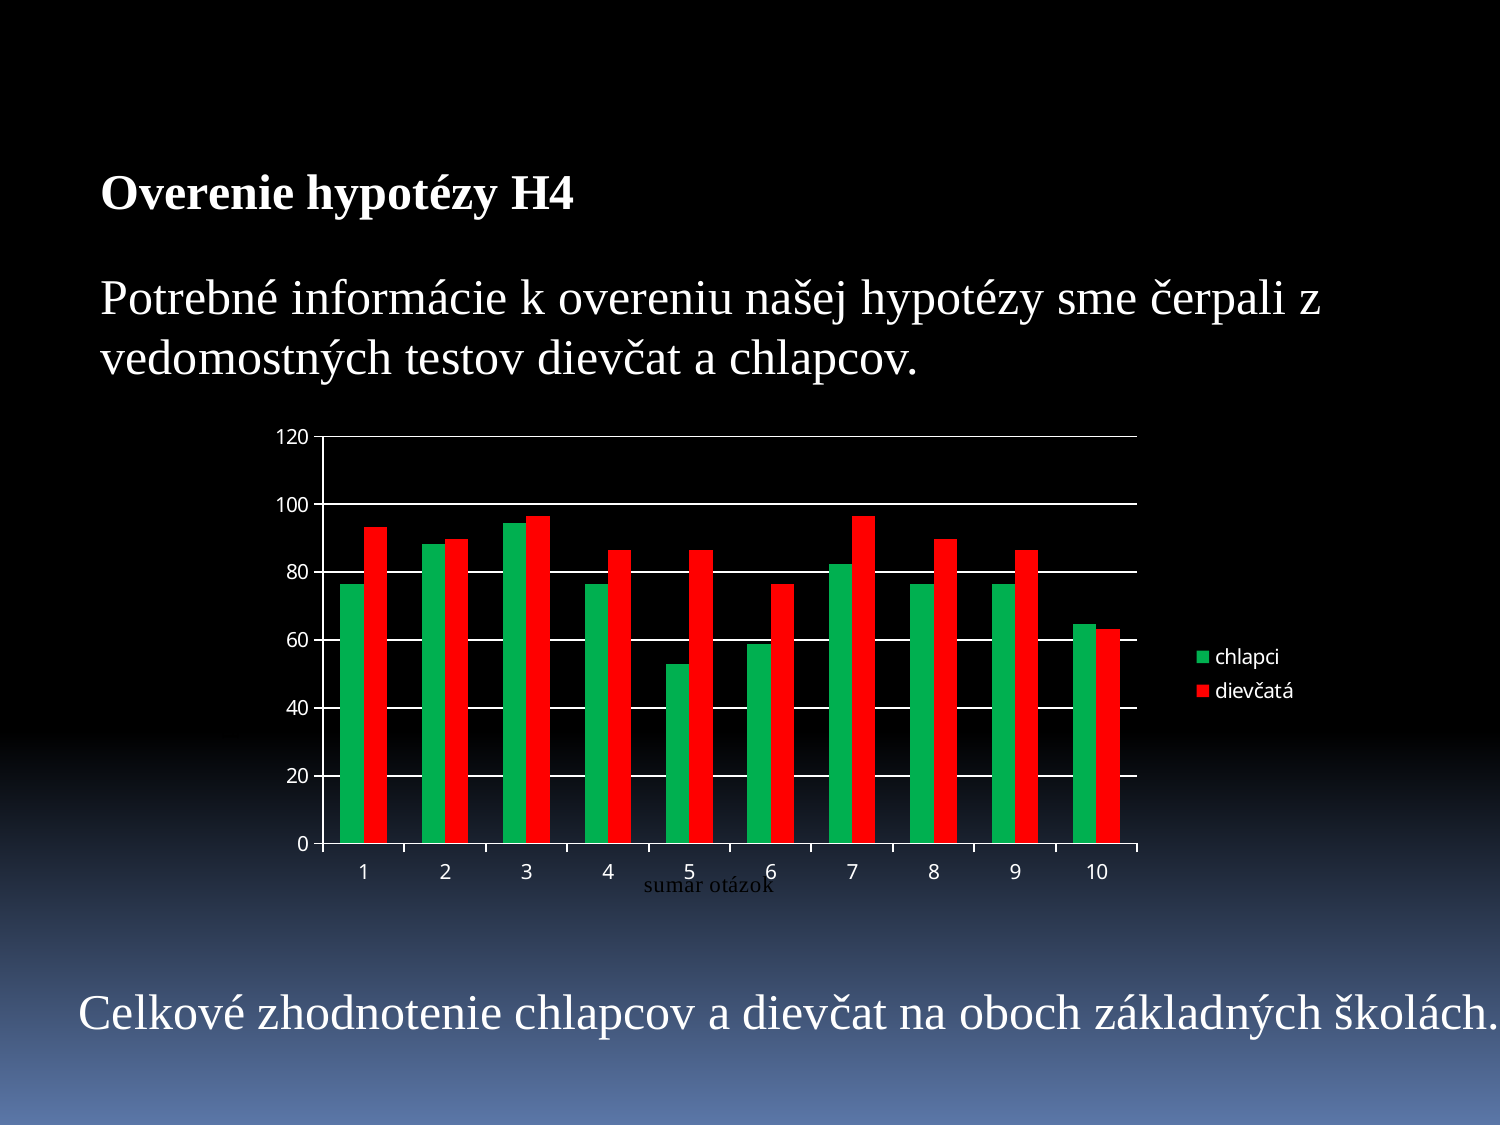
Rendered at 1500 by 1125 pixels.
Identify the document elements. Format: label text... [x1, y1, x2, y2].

chart [198, 409, 1313, 938]
text_box Celkové zhodnotenie chlapcov a dievčat na oboch základných školách. [63, 972, 1500, 1048]
text_box Overenie hypotézy H4 Potrebné informácie k overeniu našej hypotézy sme čerpali z vedomostných testov dievčat a chlapcov. [86, 152, 1350, 393]
